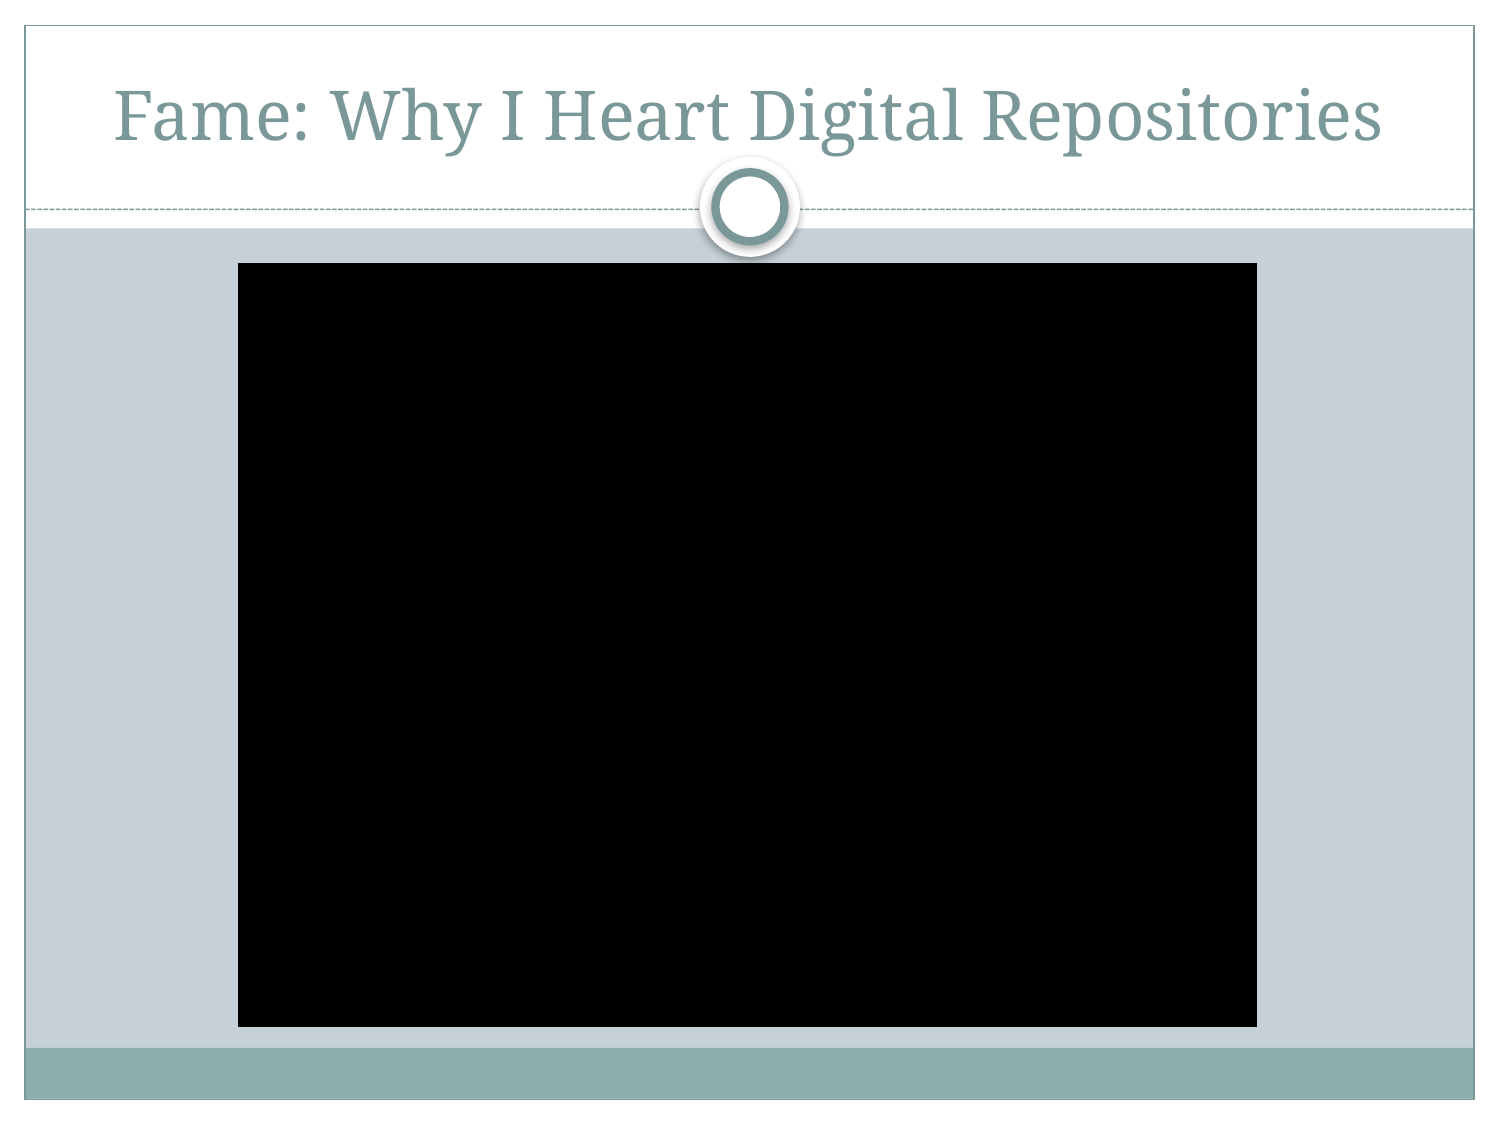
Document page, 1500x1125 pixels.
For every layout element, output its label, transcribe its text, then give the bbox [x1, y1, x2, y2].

title Fame: Why I Heart Digital Repositories [49, 37, 1450, 162]
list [237, 262, 1258, 1028]
